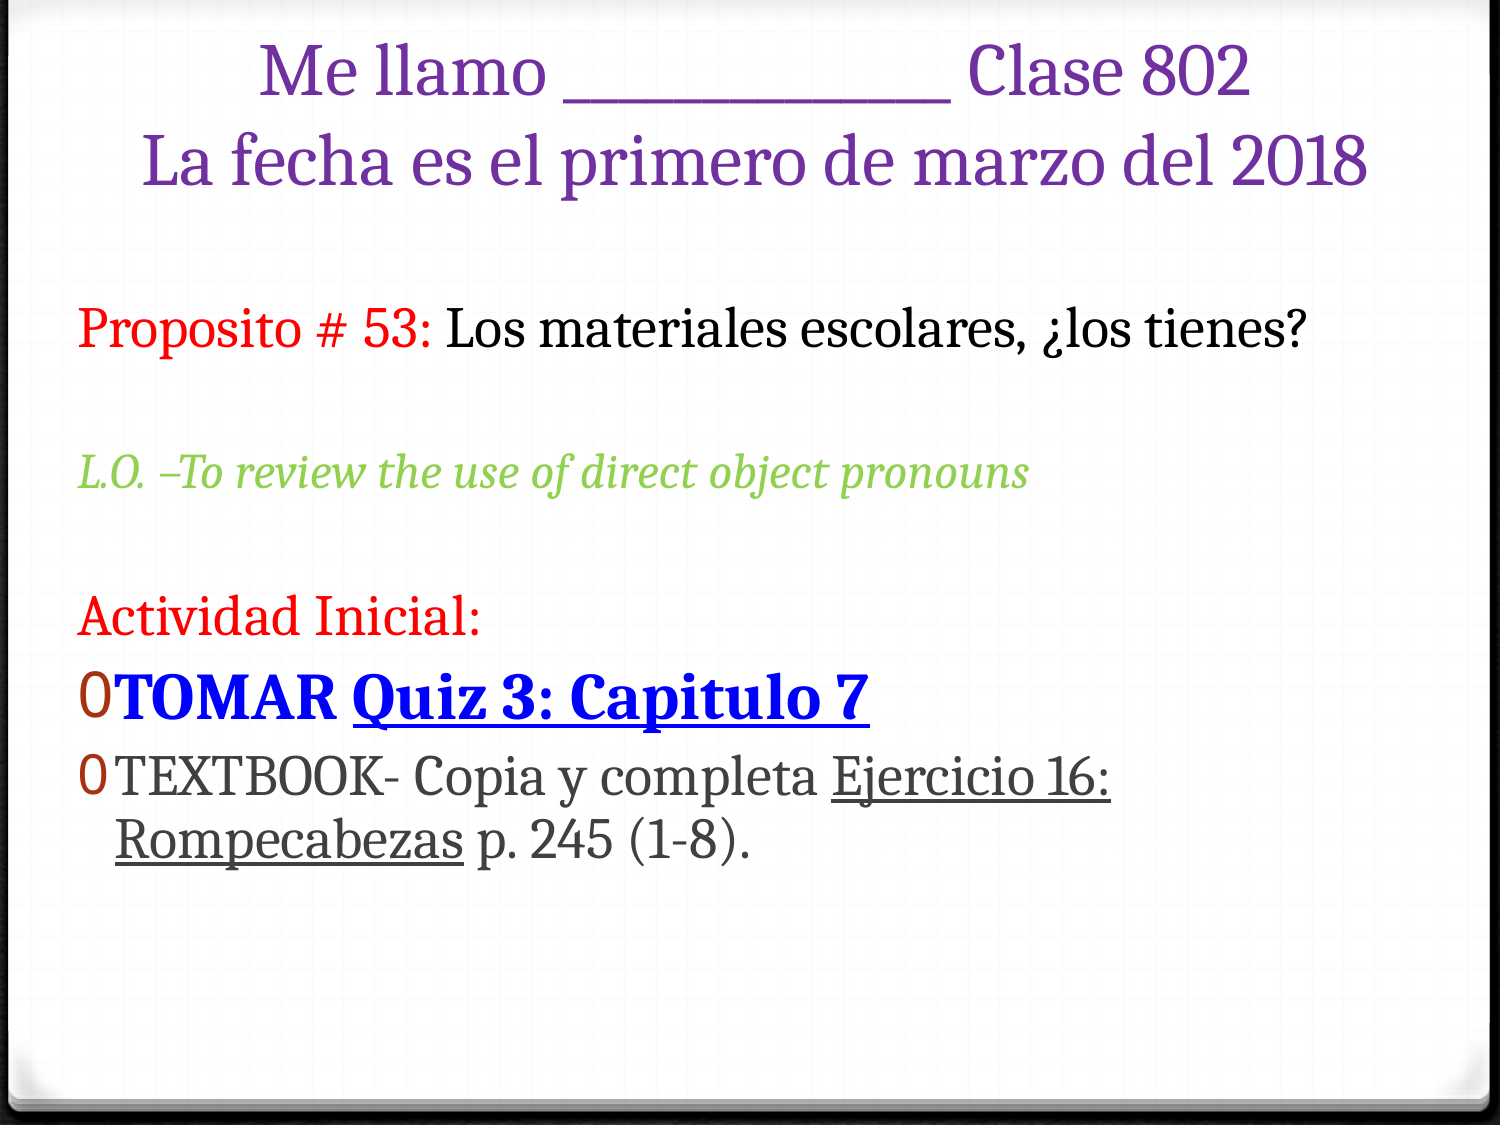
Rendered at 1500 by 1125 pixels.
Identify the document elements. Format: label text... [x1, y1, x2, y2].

picture [0, 0, 1500, 1125]
text_box Me llamo ______________ Clase 802 La fecha es el primero de marzo del 2018 [24, 13, 1488, 250]
text_box Proposito # 53: Los materiales escolares, ¿los tienes? L.O. –To review the use of direct object pronouns Actividad Inicial: TOMAR Quiz 3: Capitulo 7 TEXTBOOK- Copia y completa Ejercicio 16: Rompecabezas p. 245 (1-8). [62, 200, 1450, 988]
